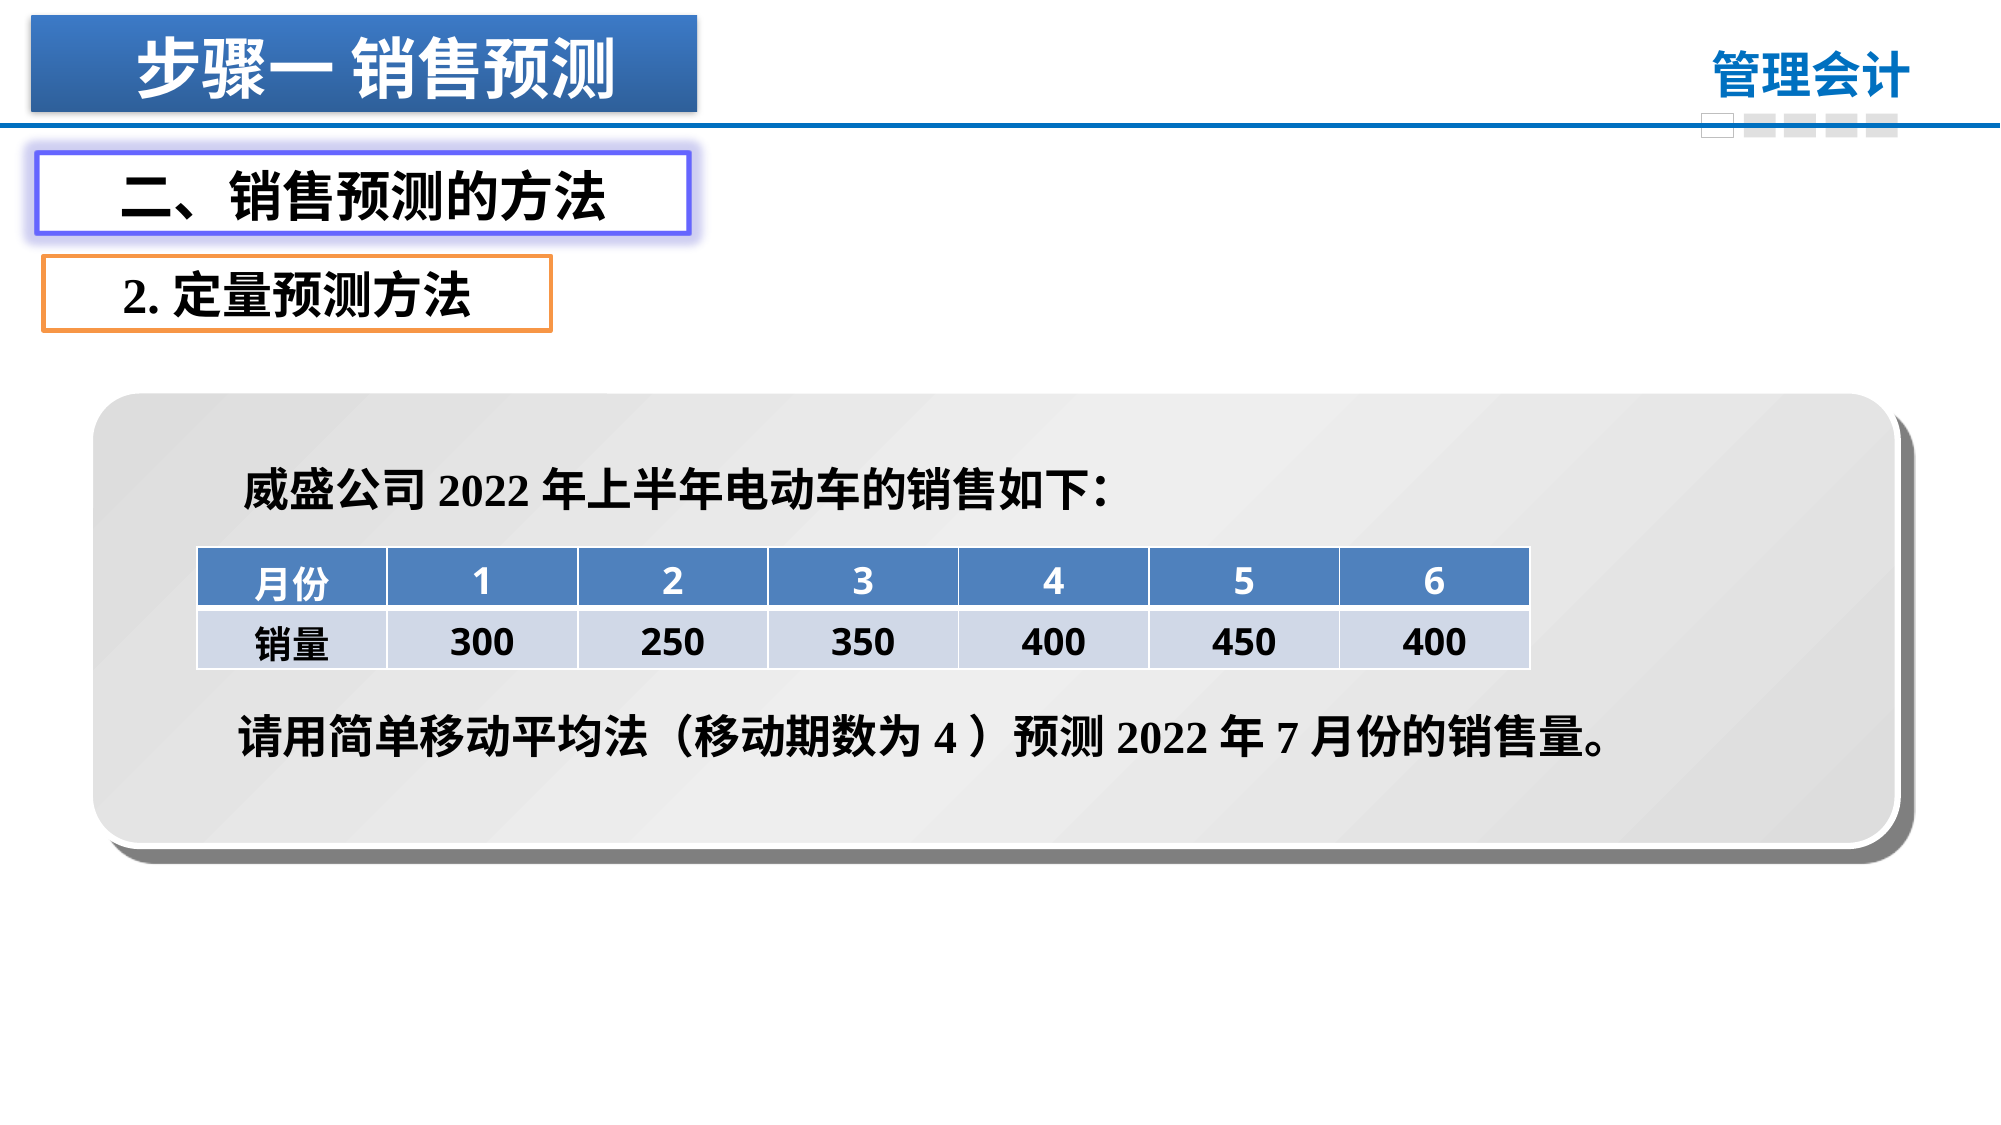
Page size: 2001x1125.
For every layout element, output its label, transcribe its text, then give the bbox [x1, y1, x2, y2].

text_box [31, 14, 698, 117]
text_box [7, 125, 719, 261]
text_box 2.定量预测方法 [41, 269, 553, 333]
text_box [89, 390, 1898, 847]
